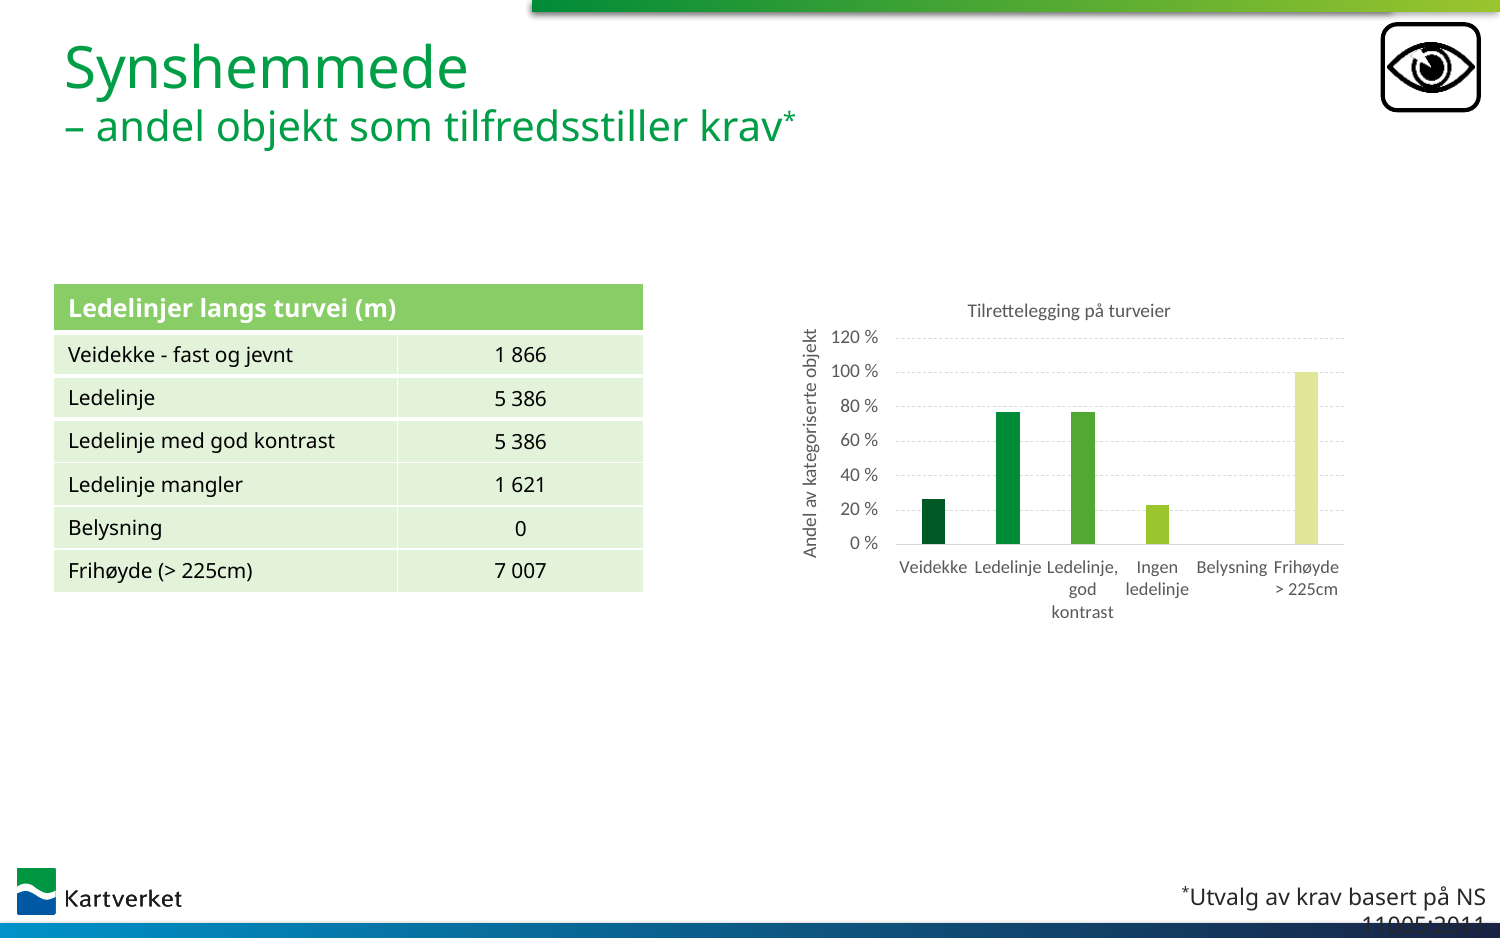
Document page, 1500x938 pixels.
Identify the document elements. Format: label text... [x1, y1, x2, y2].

table_cell Belysning [54, 507, 397, 548]
table_cell 0 [398, 507, 643, 548]
table_cell Ledelinje [54, 378, 397, 417]
table_cell 1 621 [398, 463, 643, 505]
table_cell Frihøyde (> 225cm) [54, 550, 397, 592]
table_cell 1 866 [398, 335, 643, 374]
table_cell 5 386 [398, 421, 643, 462]
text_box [1382, 24, 1480, 111]
table_cell Veidekke - fast og jevnt [54, 335, 397, 374]
table_header Ledelinjer langs turvei (m) [54, 284, 643, 330]
picture [791, 291, 1348, 630]
table_cell Ledelinje mangler [54, 463, 397, 505]
text_box *Utvalg av krav basert på NS 11005:2011 [1068, 873, 1500, 938]
table_cell 5 386 [398, 378, 643, 417]
text_box Synshemmede – andel objekt som tilfredsstiller krav* [49, 24, 1431, 158]
table_cell Ledelinje med god kontrast [54, 421, 397, 462]
table_cell 7 007 [398, 550, 643, 592]
